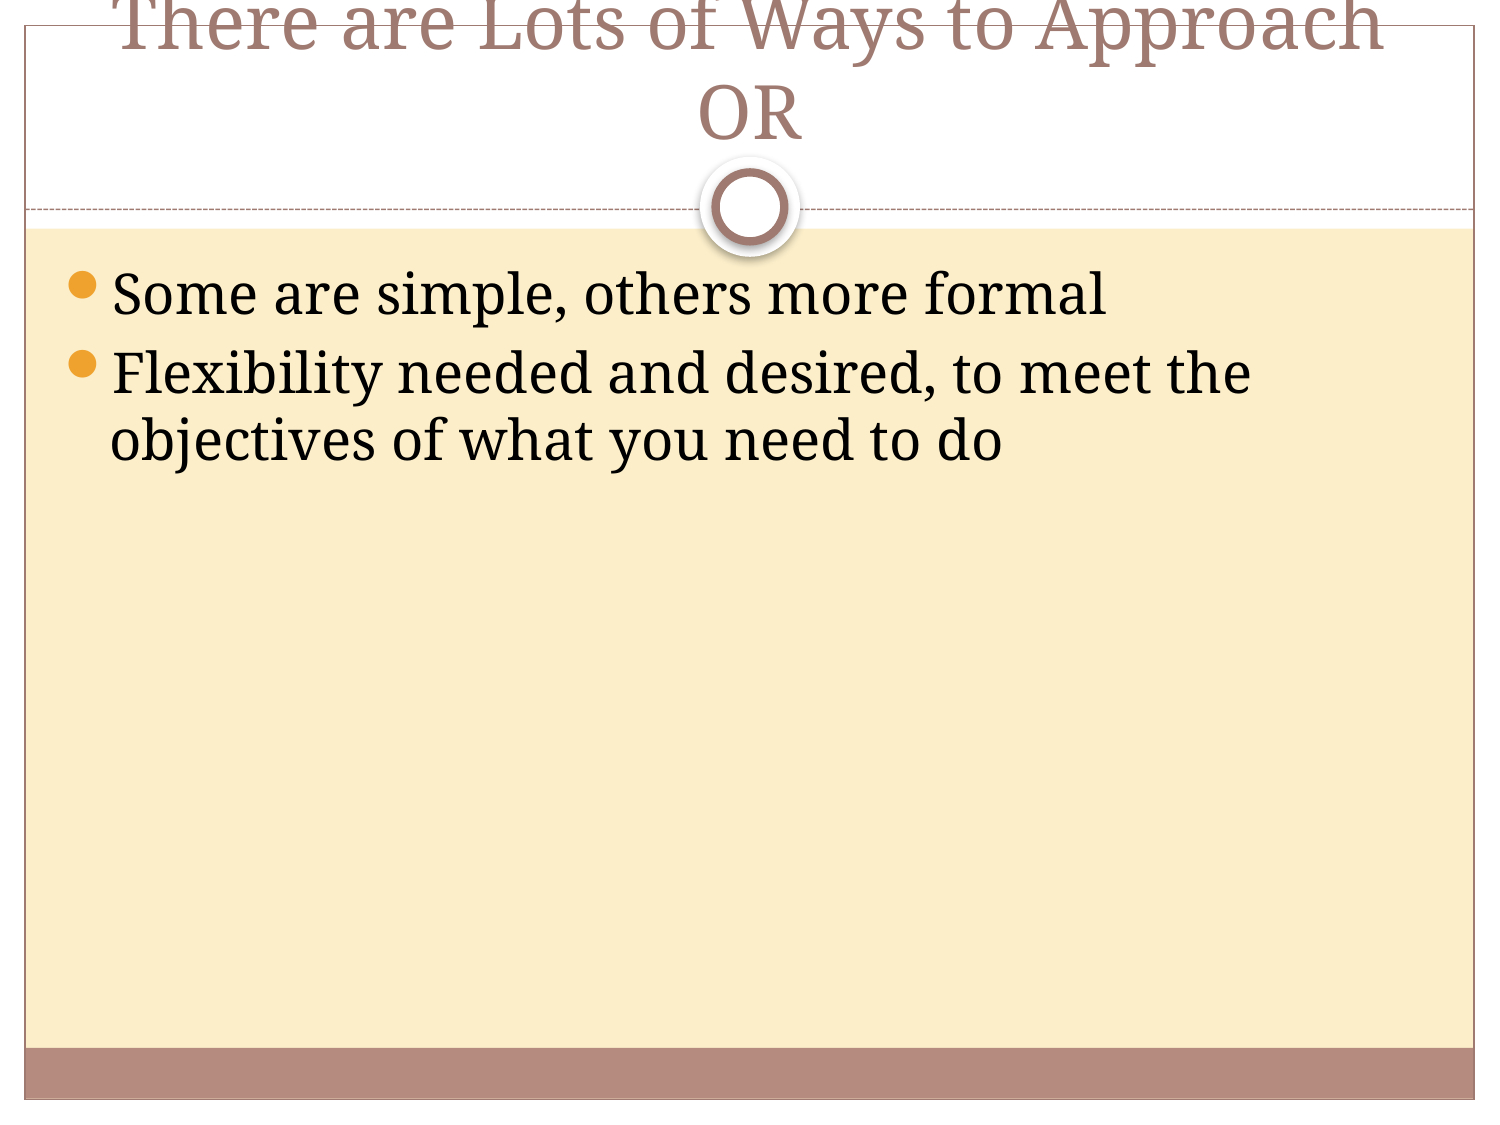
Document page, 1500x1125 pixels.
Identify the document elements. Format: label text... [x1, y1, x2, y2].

title There are Lots of Ways to Approach OR [49, 37, 1450, 163]
list Some are simple, others more formal Flexibility needed and desired, to meet the objectives of what you need to do [49, 250, 1445, 1001]
